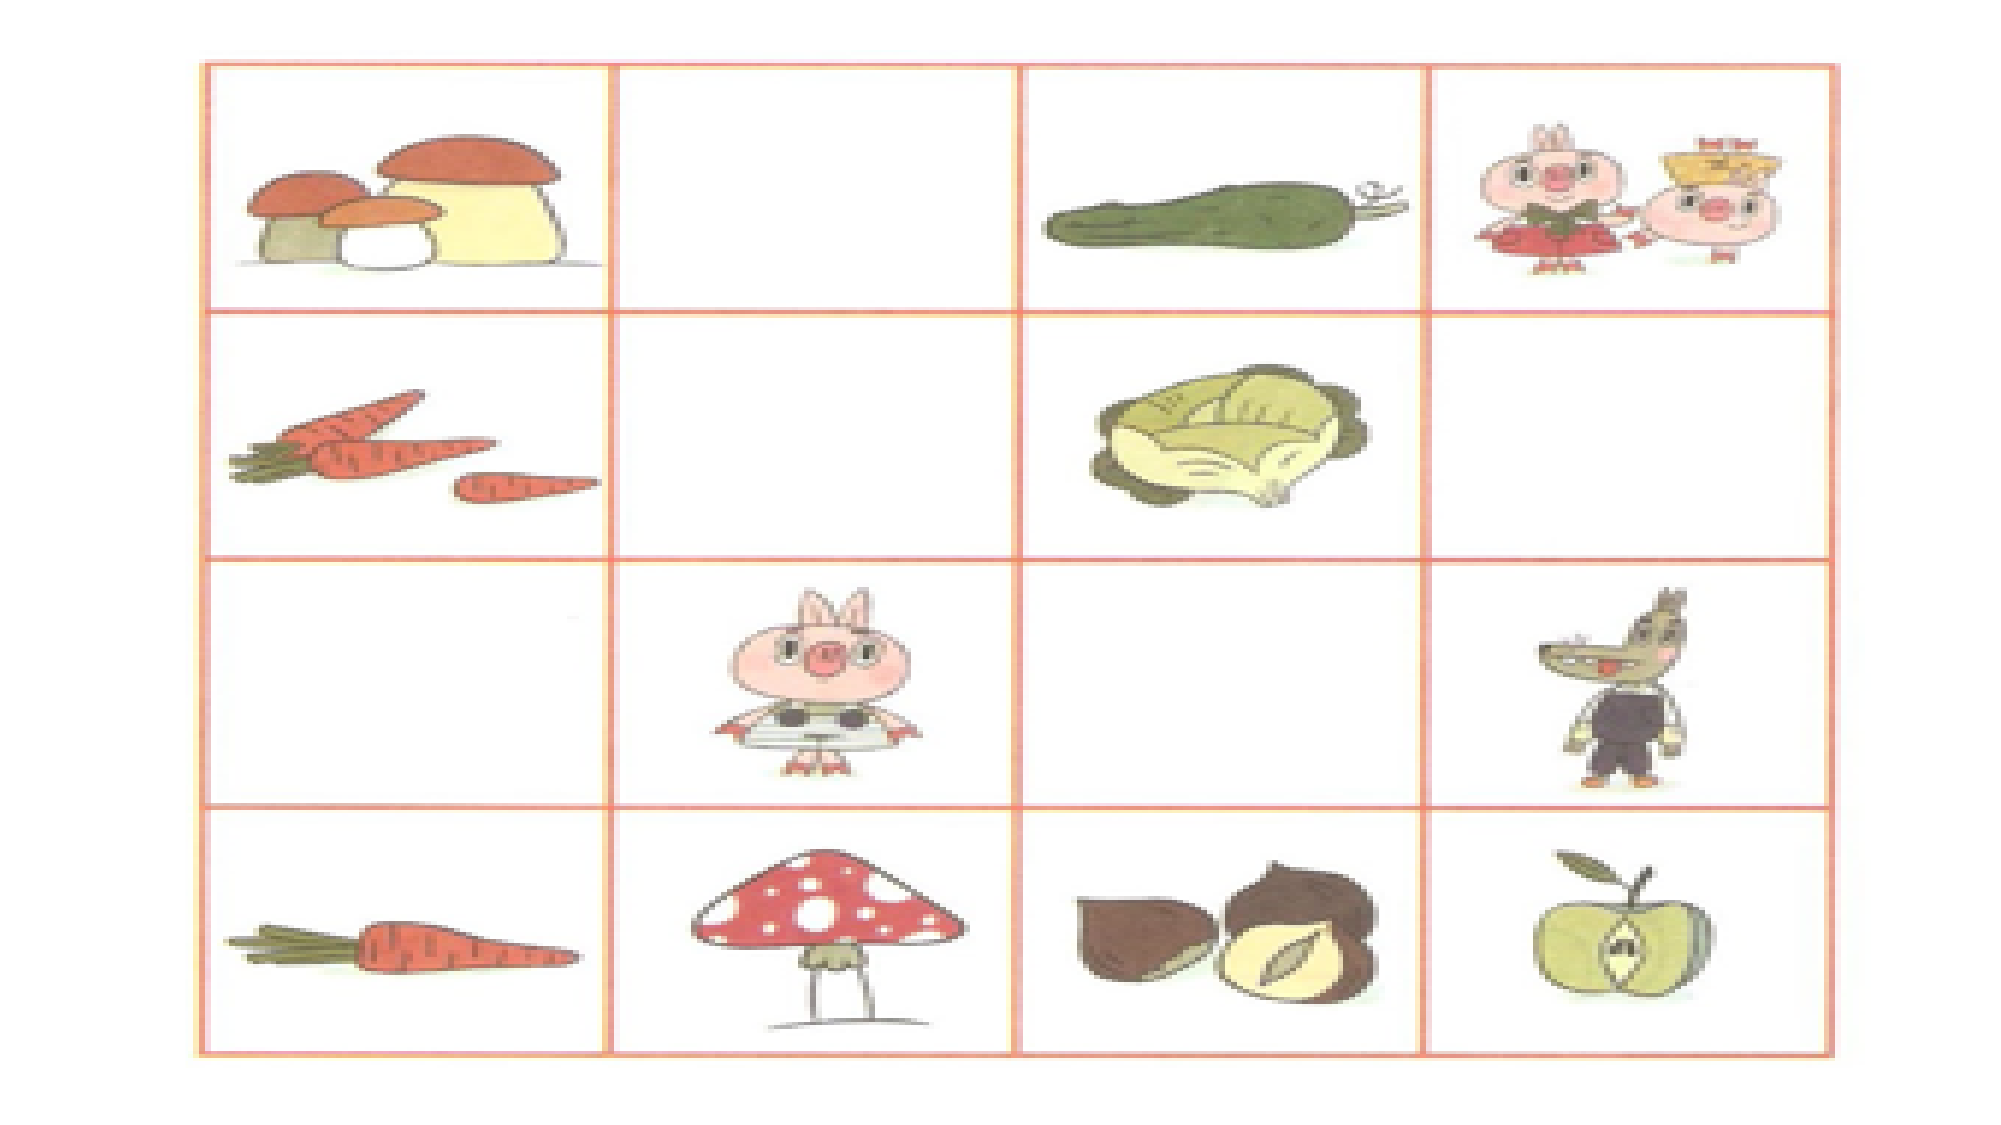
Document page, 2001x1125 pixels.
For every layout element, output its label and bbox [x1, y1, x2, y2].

picture [185, 50, 1923, 1068]
